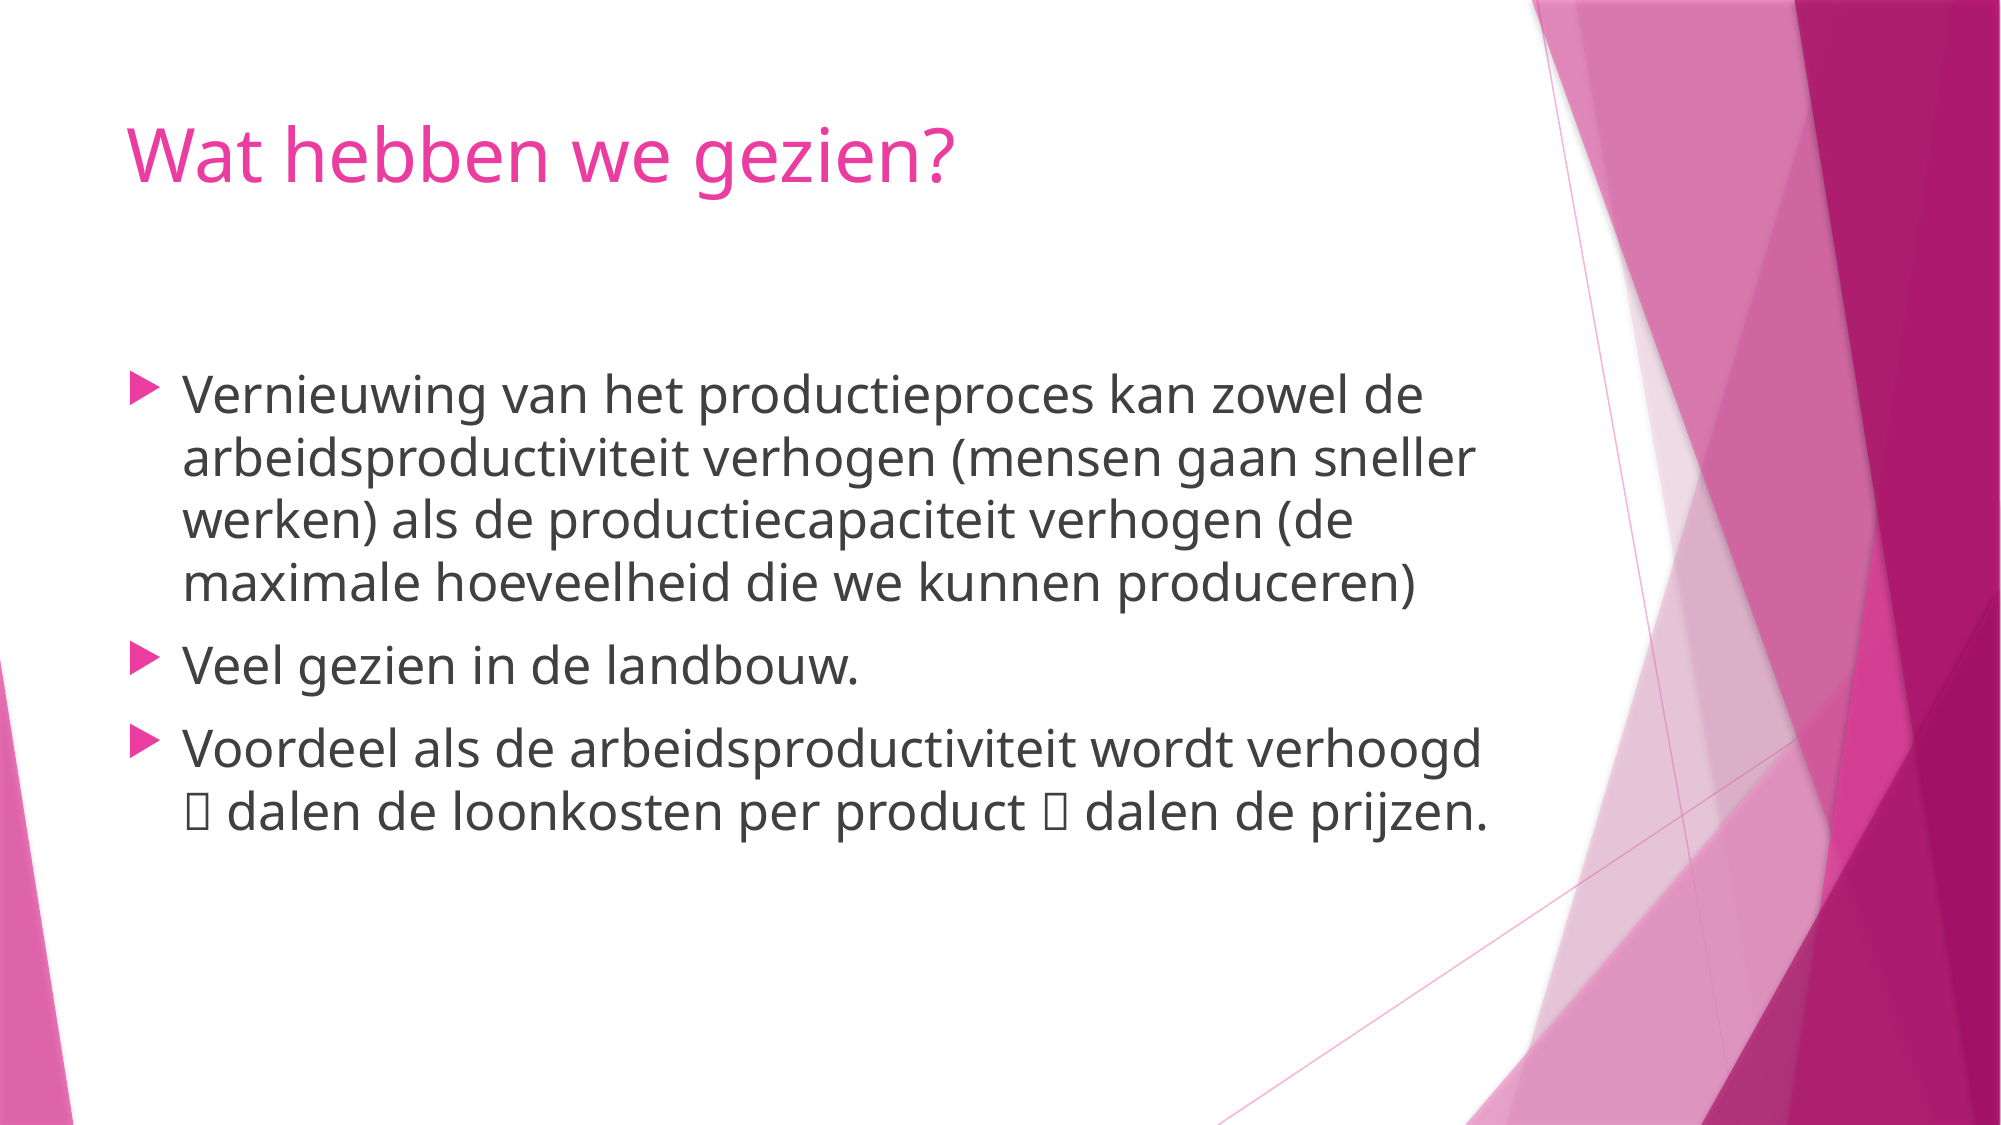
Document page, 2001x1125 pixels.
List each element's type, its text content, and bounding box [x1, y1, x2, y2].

list Vernieuwing van het productieproces kan zowel de arbeidsproductiviteit verhogen (mensen gaan sneller werken) als de productiecapaciteit verhogen (de maximale hoeveelheid die we kunnen produceren) Veel gezien in de landbouw. Voordeel als de arbeidsproductiviteit wordt verhoogd  dalen de loonkosten per product  dalen de prijzen. [111, 354, 1522, 992]
title Wat hebben we gezien? [111, 99, 1522, 317]
